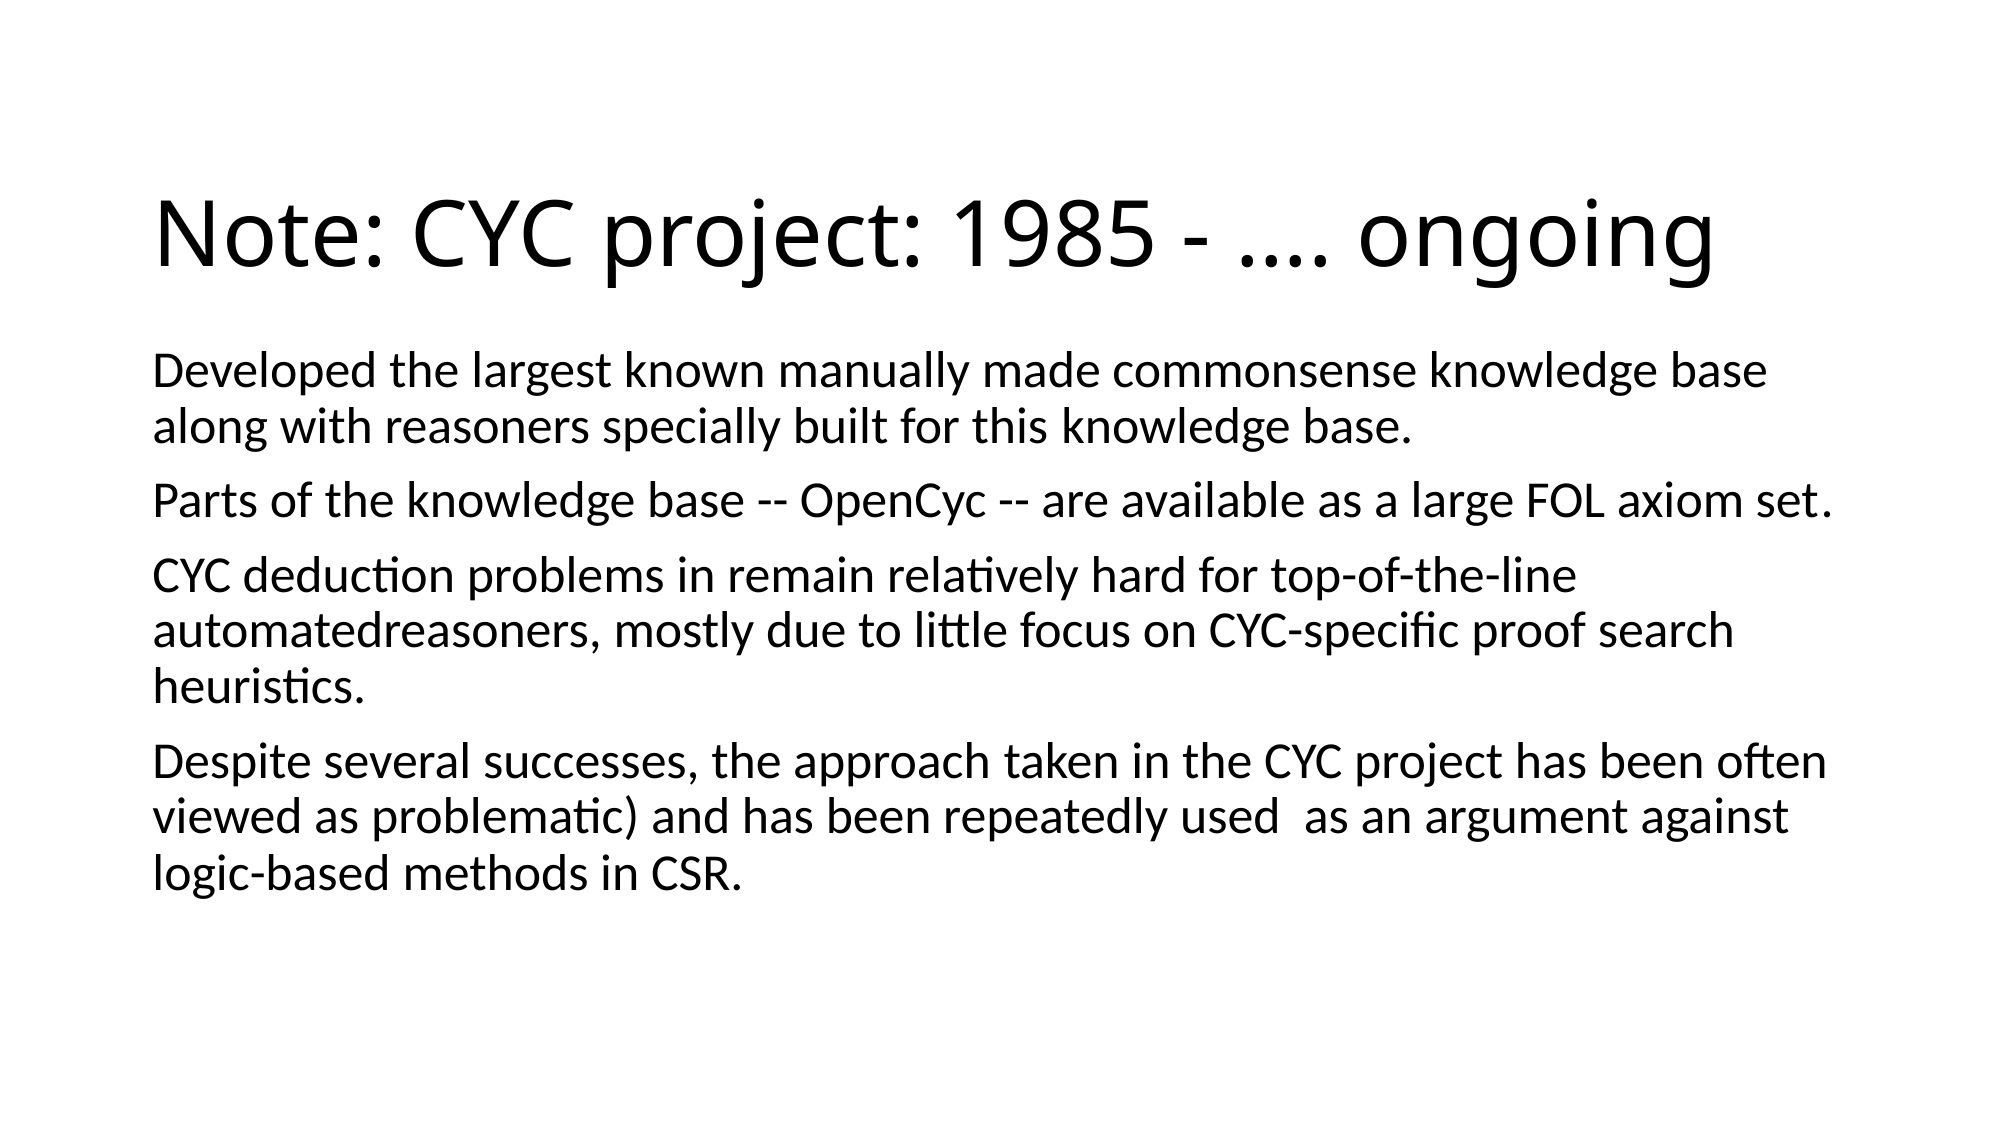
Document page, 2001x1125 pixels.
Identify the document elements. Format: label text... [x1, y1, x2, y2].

list Developed the largest known manually made commonsense knowledge base along with reasoners specially built for this knowledge base. Parts of the knowledge base -- OpenCyc -- are available as a large FOL axiom set. CYC deduction problems in remain relatively hard for top-of-the-line automatedreasoners, mostly due to little focus on CYC-specific proof search heuristics. Despite several successes, the approach taken in the CYC project has been often viewed as problematic) and has been repeatedly used as an argument against logic-based methods in CSR. [137, 335, 1863, 971]
title Note: CYC project: 1985 - .... ongoing [137, 59, 1863, 335]
